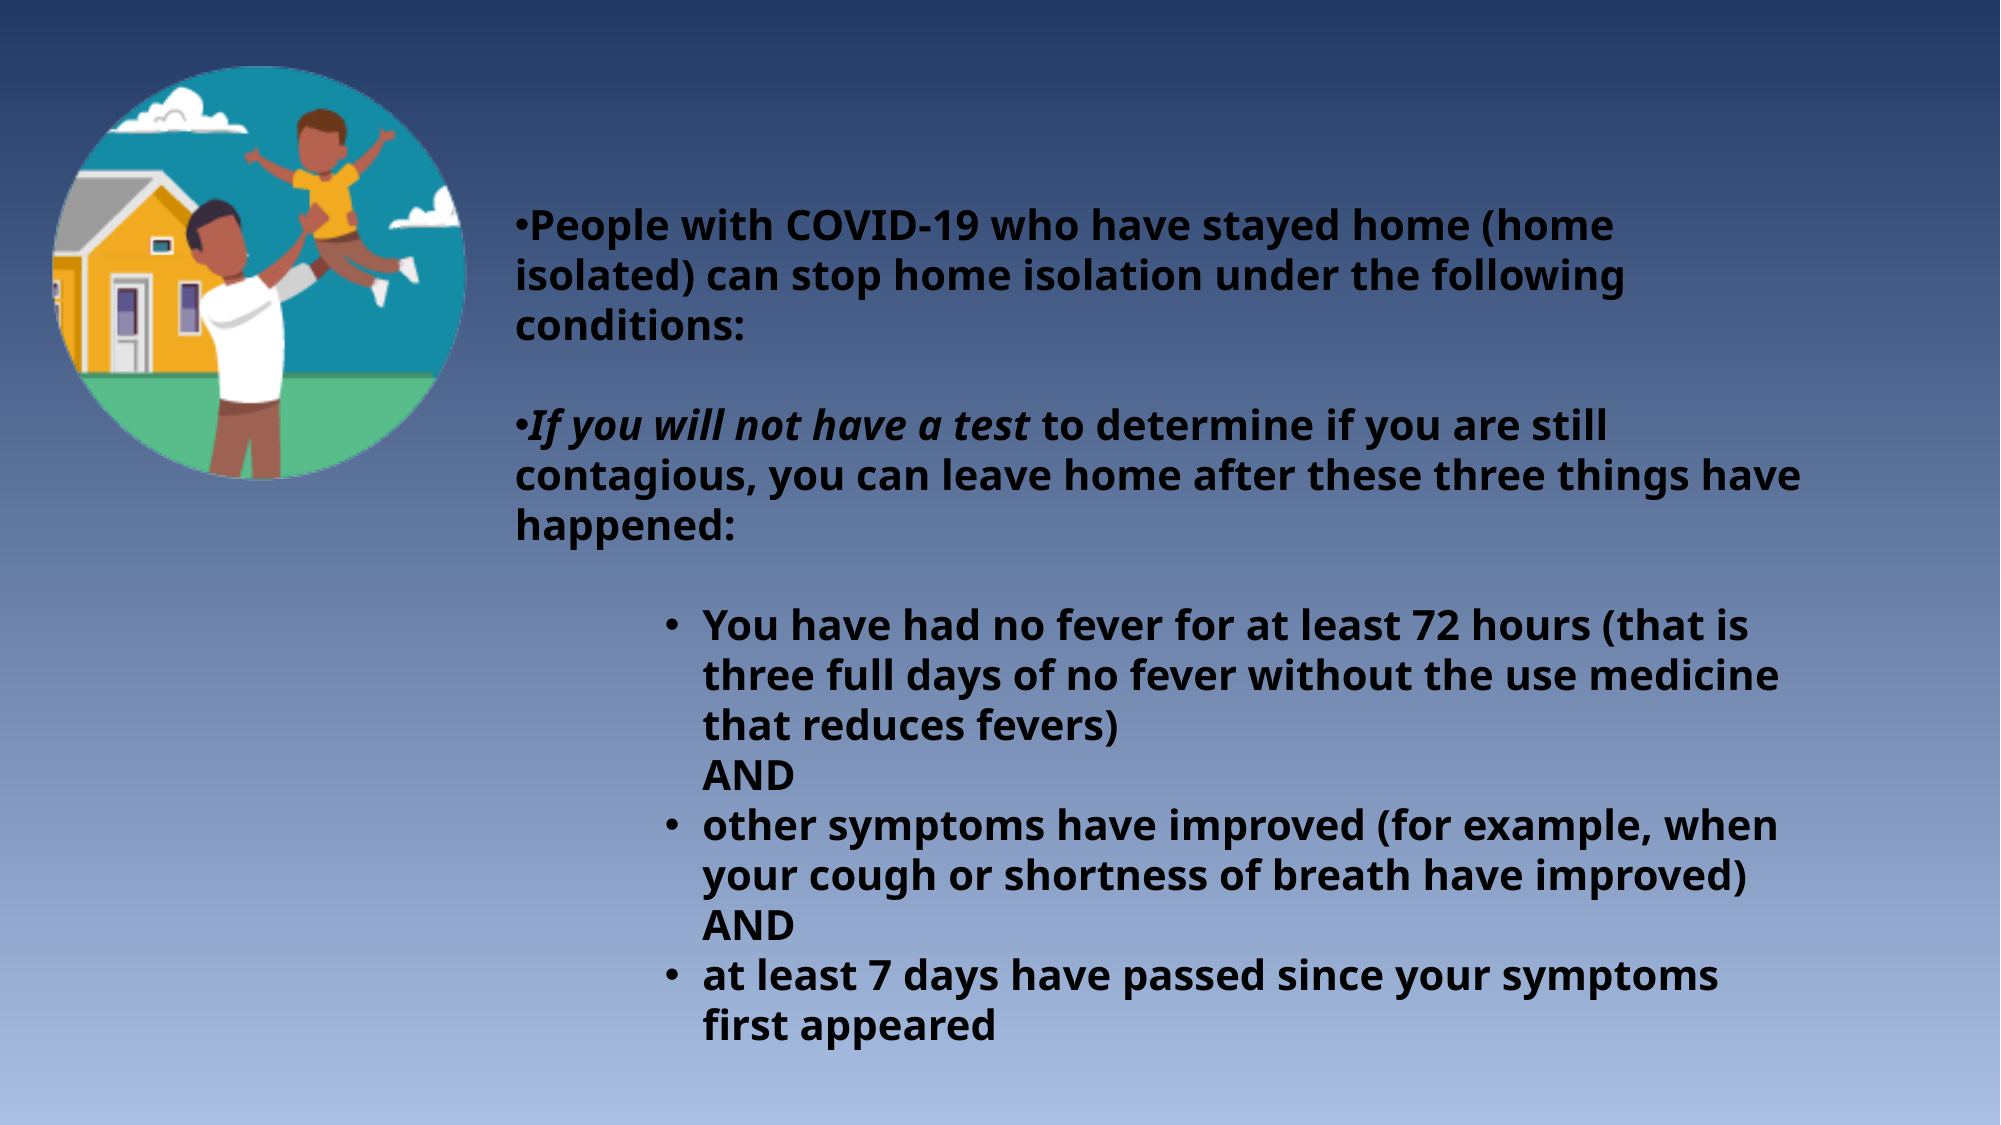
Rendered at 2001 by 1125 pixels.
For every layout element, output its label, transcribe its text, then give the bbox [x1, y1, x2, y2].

text_box People with COVID-19 who have stayed home (home isolated) can stop home isolation under the following conditions: If you will not have a test to determine if you are still contagious, you can leave home after these three things have happened: You have had no fever for at least 72 hours (that is three full days of no fever without the use medicine that reduces fevers) AND other symptoms have improved (for example, when your cough or shortness of breath have improved) AND at least 7 days have passed since your symptoms first appeared [499, 191, 1819, 1057]
picture [49, 63, 469, 483]
